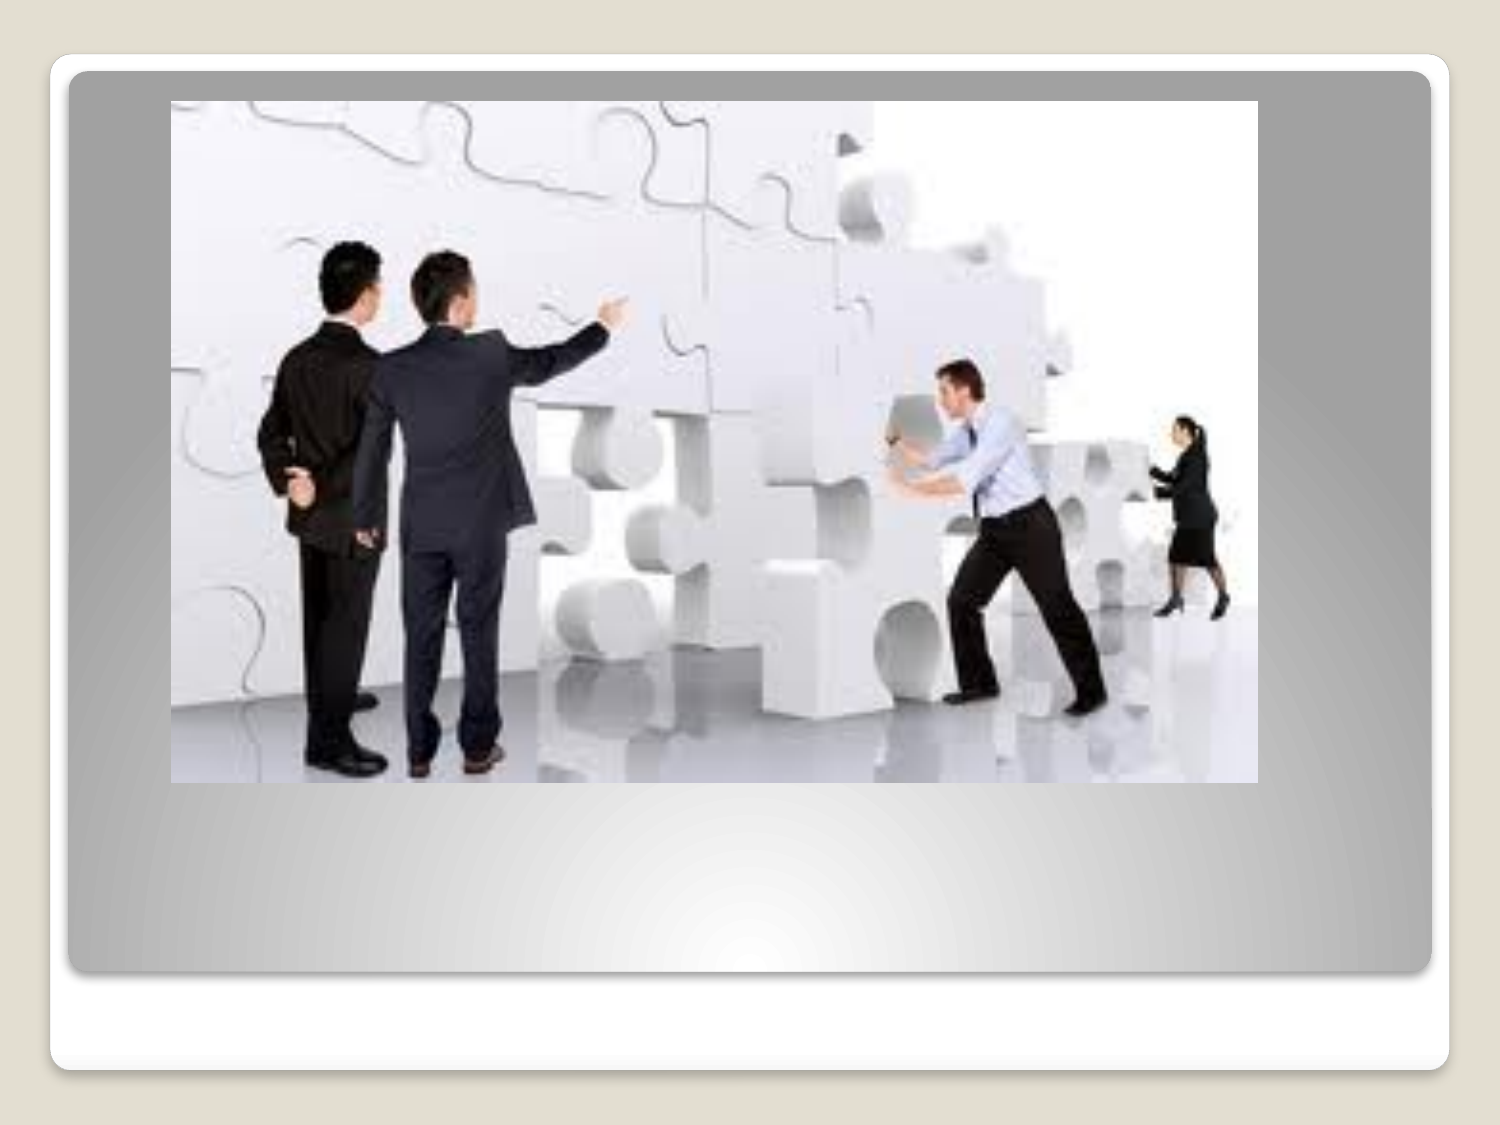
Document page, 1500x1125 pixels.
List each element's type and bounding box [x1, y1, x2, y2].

picture [170, 101, 1259, 784]
